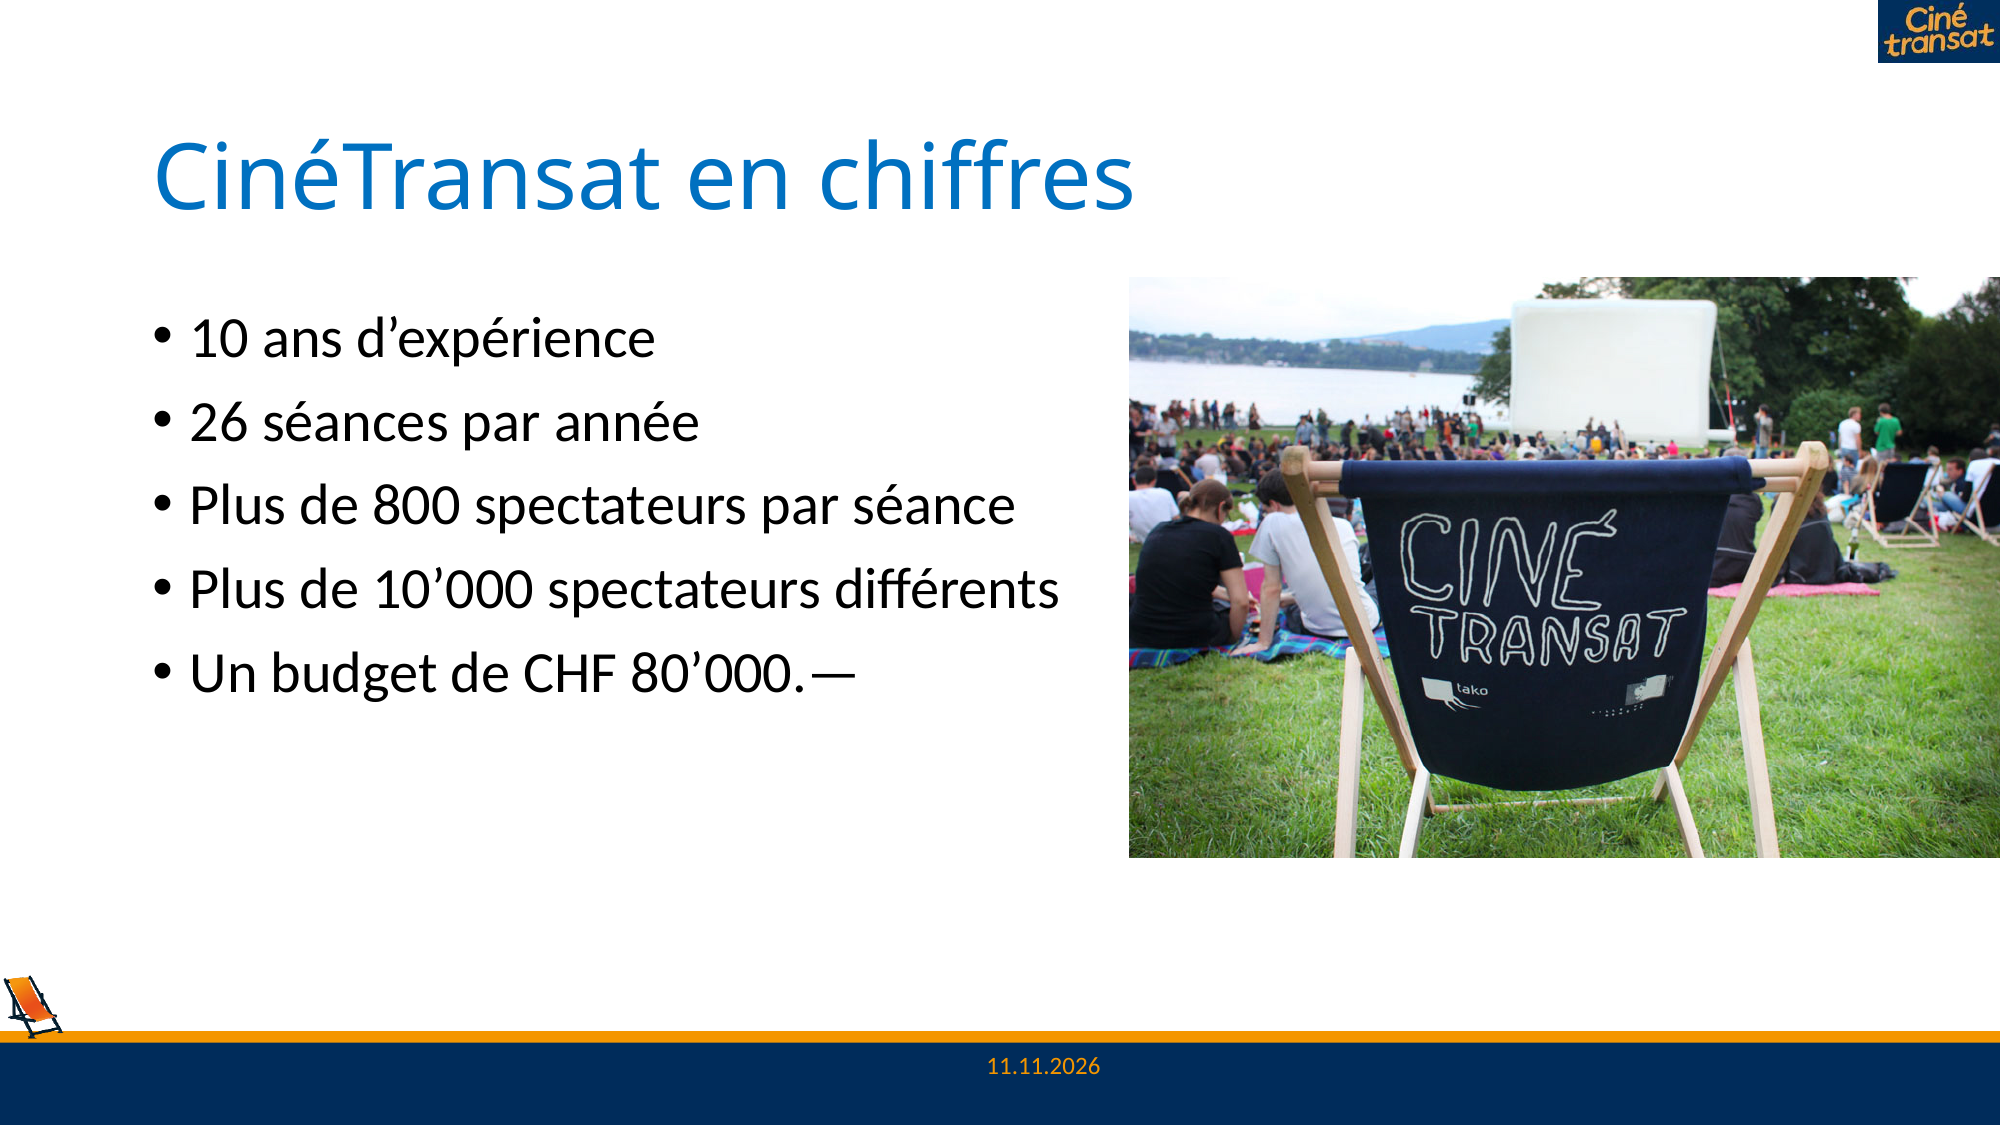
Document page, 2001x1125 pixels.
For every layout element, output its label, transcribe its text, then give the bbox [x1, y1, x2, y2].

picture [1129, 277, 2000, 858]
list 10 ans d’expérience 26 séances par année Plus de 800 spectateurs par séance Plus de 10’000 spectateurs différents Un budget de CHF 80’000.— [137, 299, 1863, 1014]
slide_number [828, 1035, 1259, 1096]
picture [0, 971, 69, 1043]
title CinéTransat en chiffres [137, 71, 1863, 289]
picture [1878, 0, 2000, 63]
